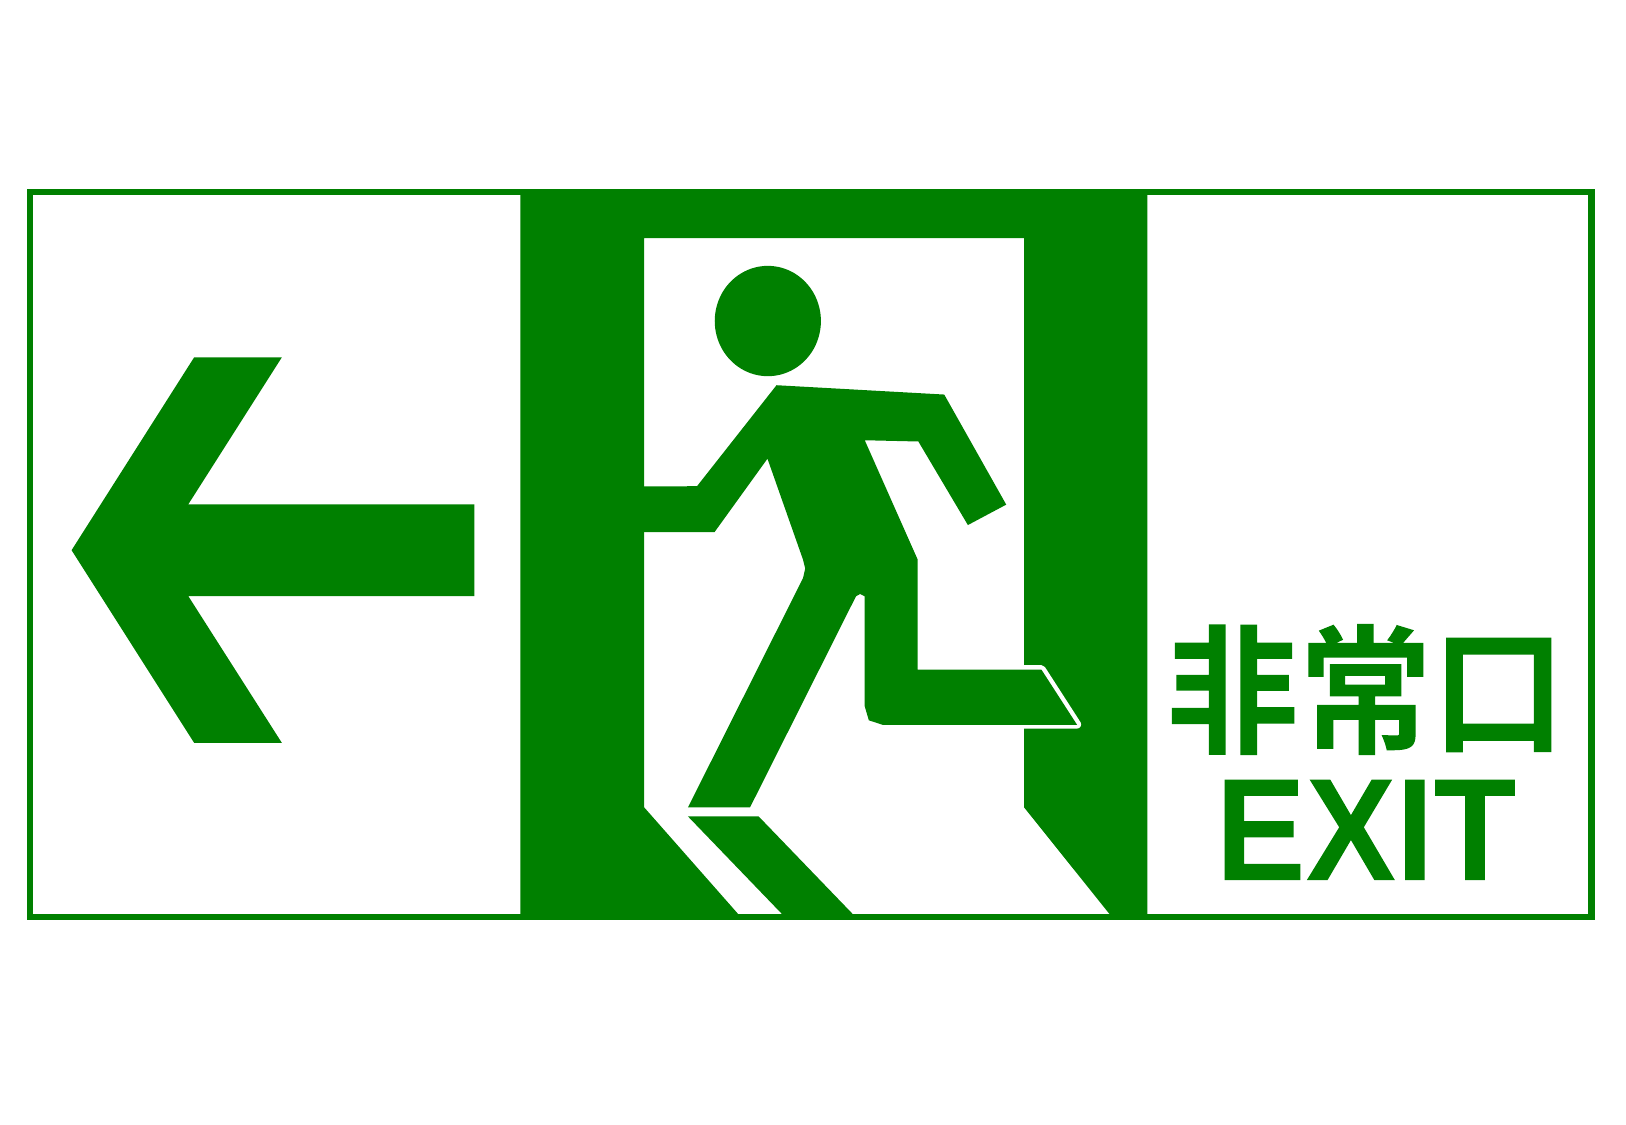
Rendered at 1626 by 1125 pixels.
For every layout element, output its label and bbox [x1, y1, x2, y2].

text_box [29, 192, 1592, 918]
